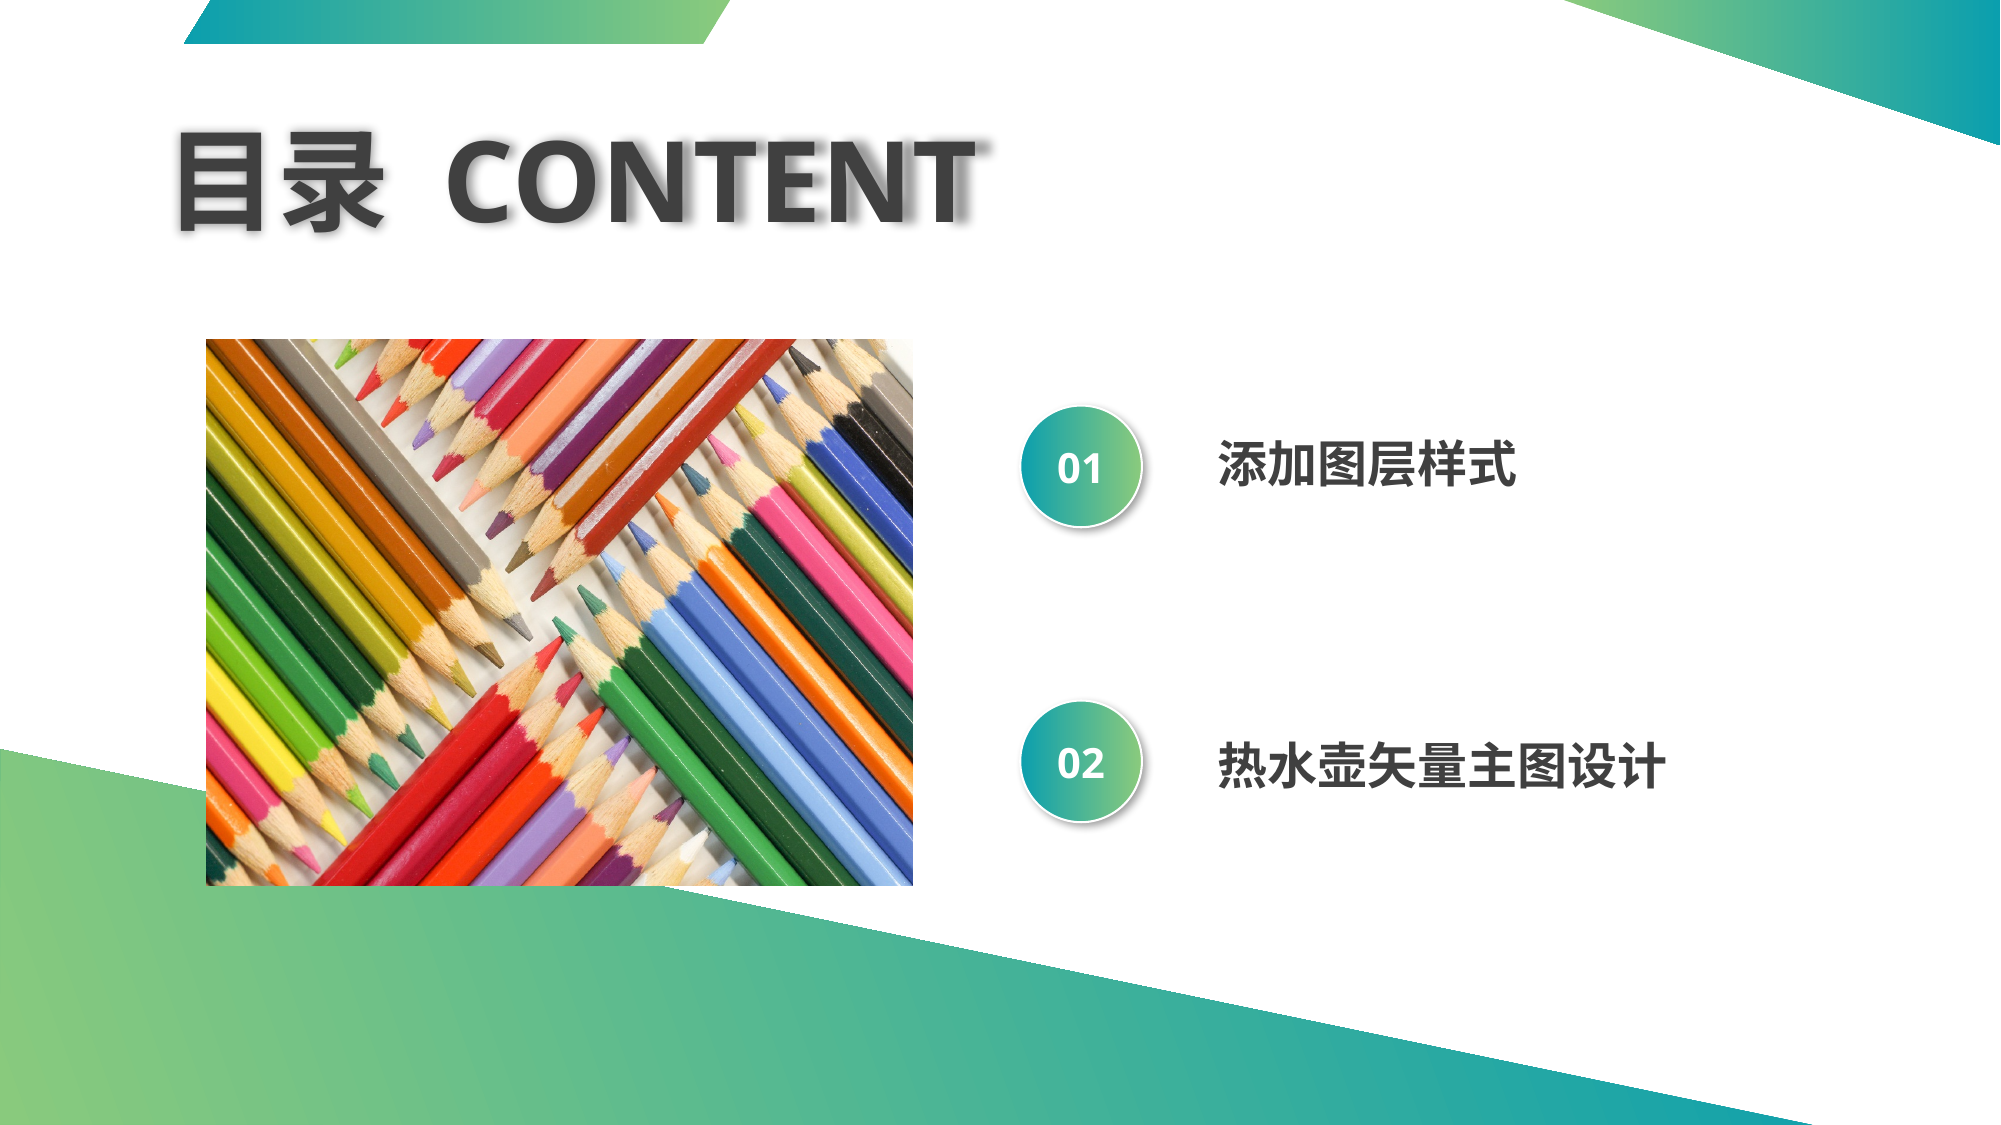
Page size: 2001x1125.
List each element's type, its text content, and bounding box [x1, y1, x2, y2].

text_box [0, 749, 1813, 1125]
text_box 02 [1019, 699, 1143, 824]
picture [150, 339, 970, 886]
text_box 目录 CONTENT [150, 102, 1100, 253]
text_box 01 [1019, 404, 1143, 529]
text_box 热水壶矢量主图设计 [1202, 727, 1874, 803]
text_box [1563, 0, 2000, 146]
text_box [184, 0, 731, 44]
text_box 添加图层样式 [1202, 424, 1742, 500]
